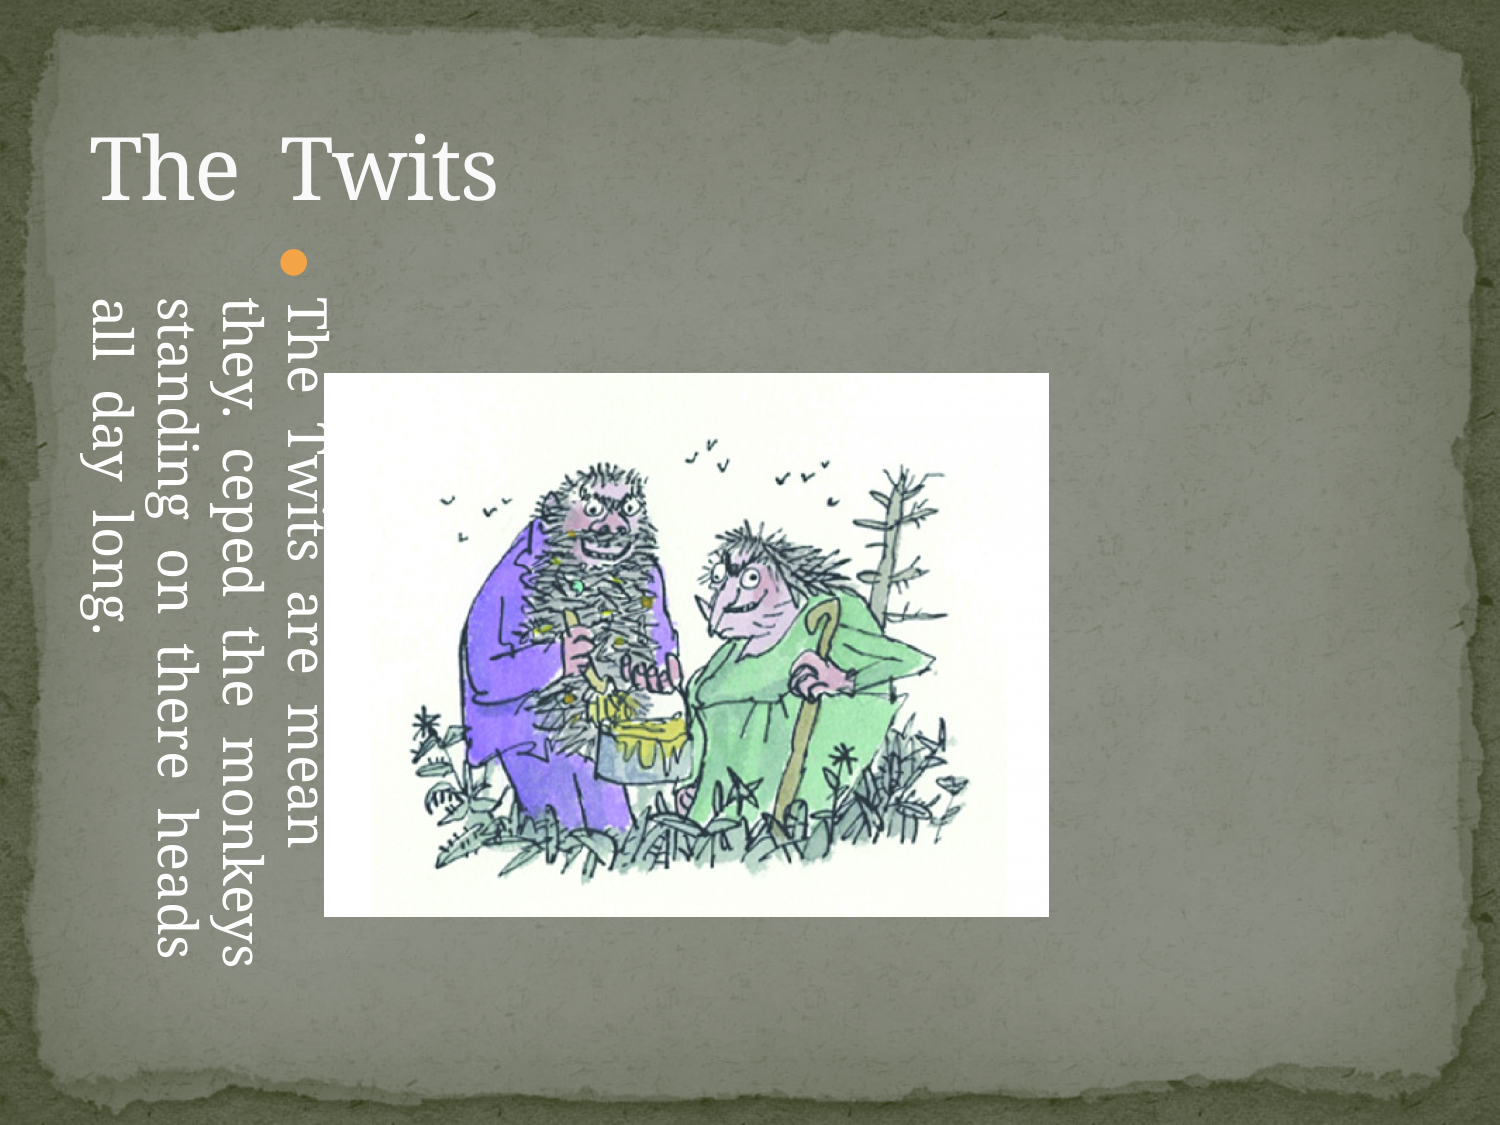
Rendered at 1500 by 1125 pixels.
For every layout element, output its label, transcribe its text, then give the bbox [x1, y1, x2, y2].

title The Twits [74, 24, 1425, 225]
list The Twits are mean they. ceped the monkeys standing on there heads all day long. [75, 237, 1425, 1005]
picture [324, 373, 1049, 917]
